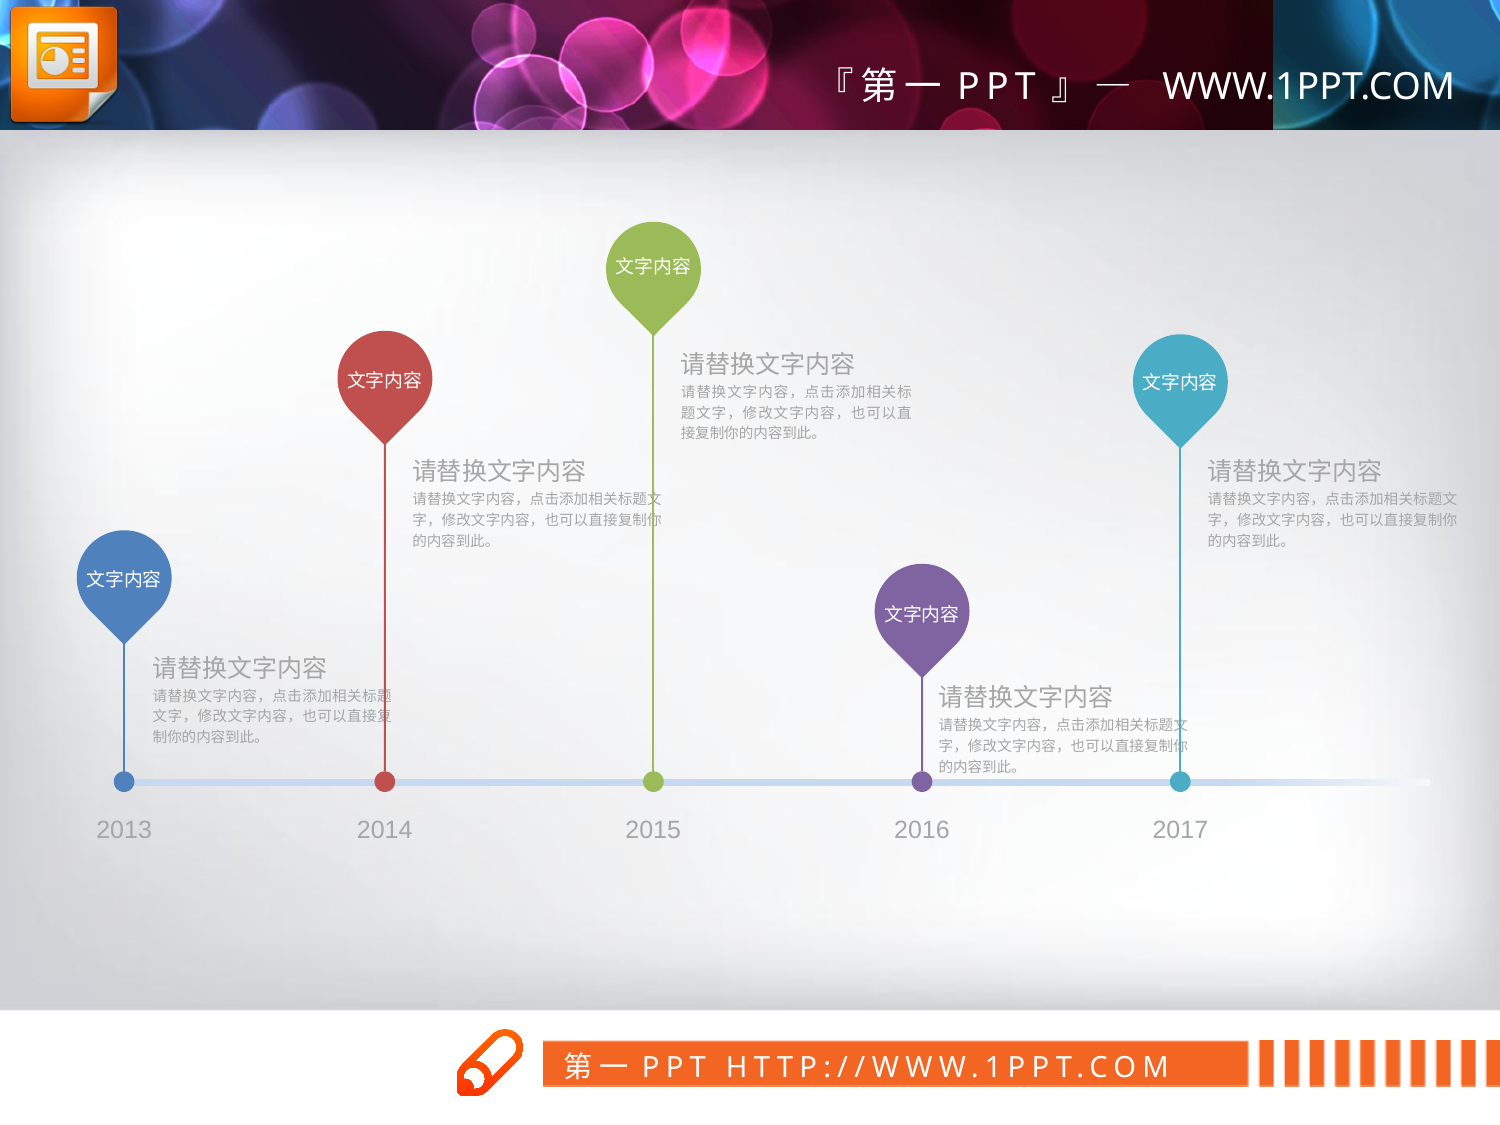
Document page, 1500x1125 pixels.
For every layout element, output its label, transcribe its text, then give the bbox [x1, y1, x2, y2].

text_box 请替换文字内容 [974, 675, 1127, 712]
text_box 请替换文字内容，点击添加相关标题文字，修改文字内容，也可以直接复制你的内容到此。 [176, 682, 332, 746]
text_box [974, 777, 1127, 788]
text_box [1233, 777, 1432, 788]
text_box 2016 [874, 807, 970, 844]
text_box 请替换文字内容 [176, 646, 332, 682]
text_box 请替换文字内容，点击添加相关标题文字，修改文字内容，也可以直接复制你的内容到此。 [437, 486, 600, 549]
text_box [1132, 334, 1228, 793]
text_box [437, 777, 600, 788]
text_box 请替换文字内容，点击添加相关标题文字，修改文字内容，也可以直接复制你的内容到此。 [706, 379, 912, 442]
text_box 请替换文字内容，点击添加相关标题文字，修改文字内容，也可以直接复制你的内容到此。 [1233, 486, 1458, 549]
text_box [874, 563, 970, 793]
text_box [337, 330, 433, 793]
text_box 请替换文字内容 [437, 449, 600, 486]
text_box 请替换文字内容，点击添加相关标题文字，修改文字内容，也可以直接复制你的内容到此。 [974, 712, 1127, 776]
text_box [176, 777, 332, 788]
text_box 请替换文字内容 [706, 342, 1059, 379]
text_box 2014 [337, 807, 433, 844]
text_box 2015 [606, 807, 701, 844]
picture [543, 1040, 1500, 1087]
text_box 2013 [76, 807, 172, 844]
picture [0, 0, 1500, 1012]
text_box 请替换文字内容 [1233, 449, 1410, 486]
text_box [605, 221, 702, 793]
text_box [706, 777, 869, 788]
text_box 2017 [1132, 807, 1228, 844]
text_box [76, 529, 172, 793]
